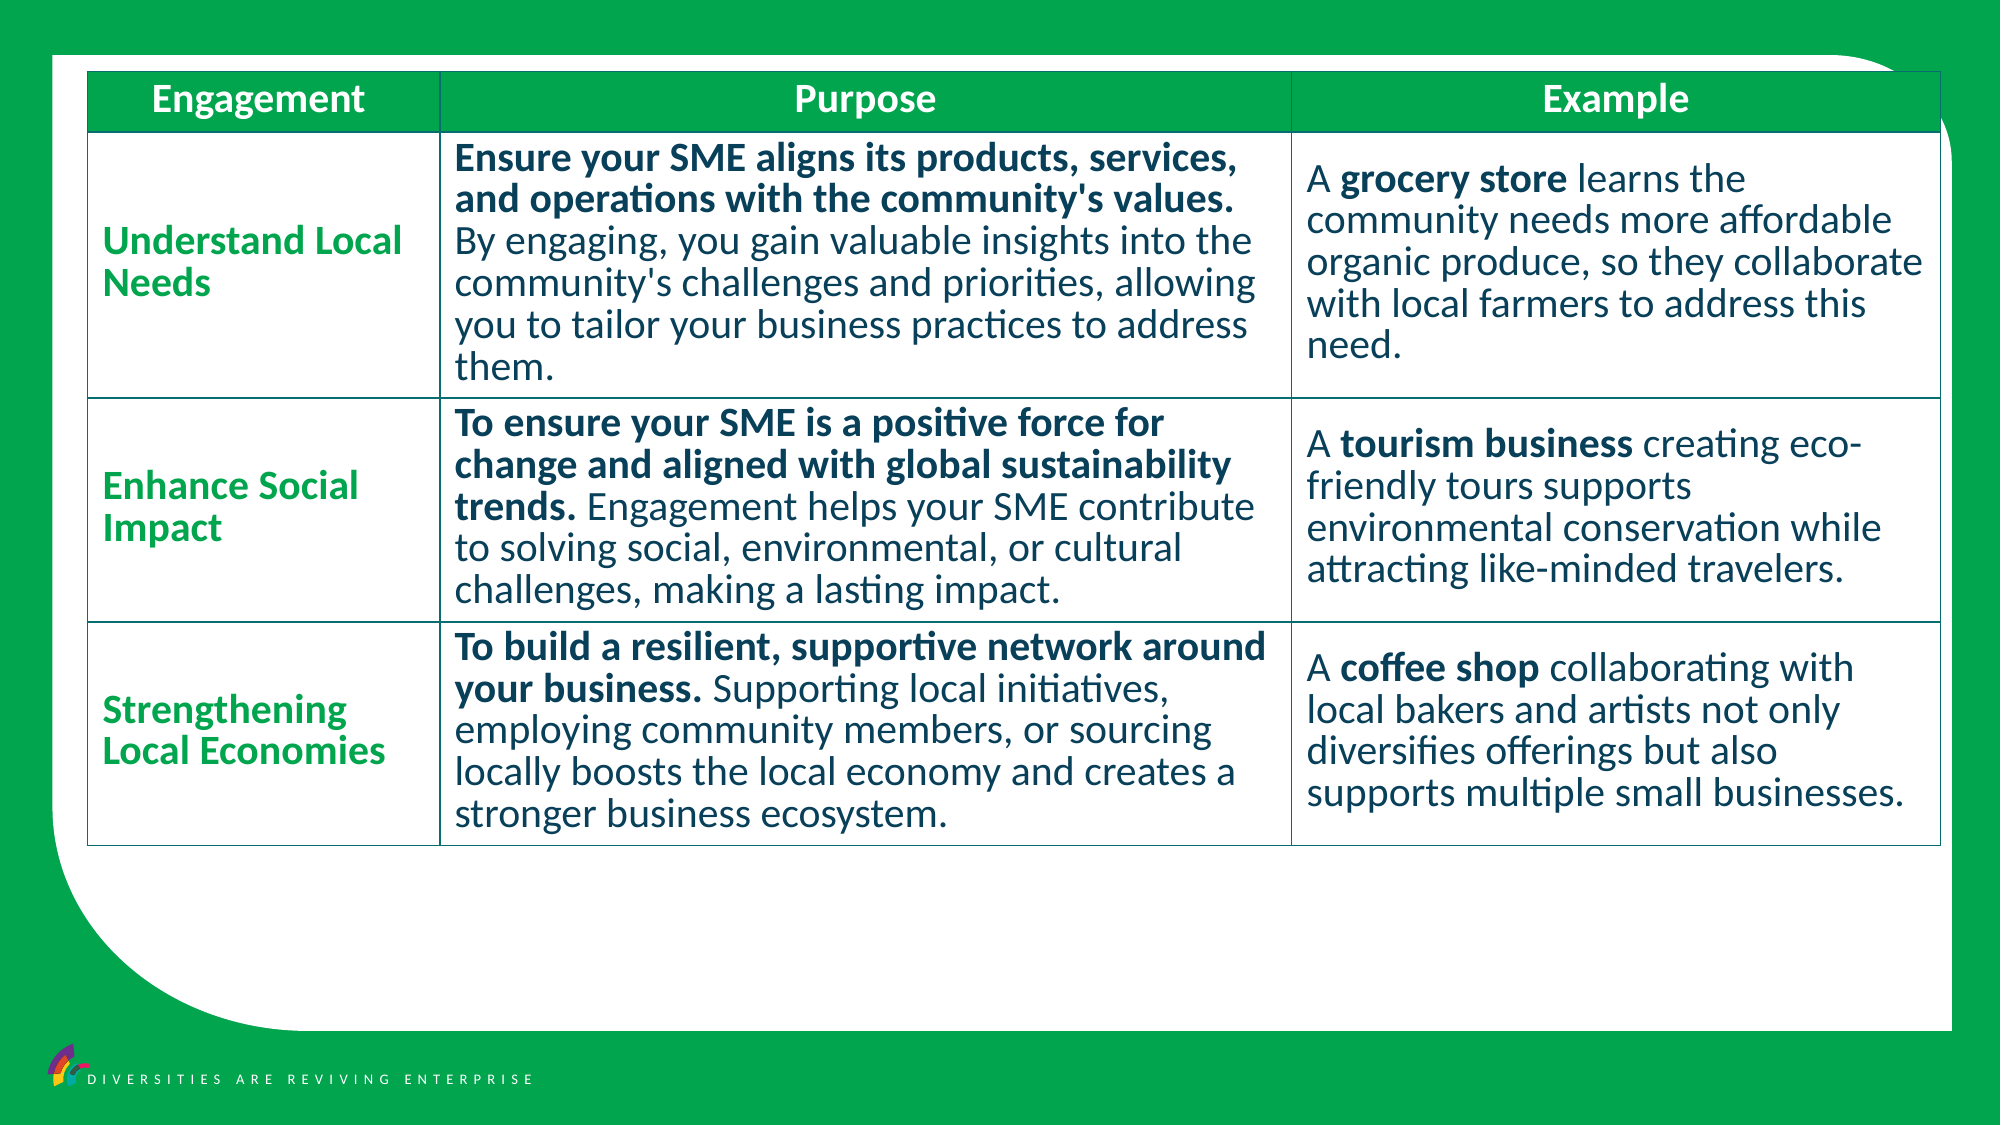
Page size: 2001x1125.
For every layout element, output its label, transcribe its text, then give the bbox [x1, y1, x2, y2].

table_cell A tourism business creating eco-friendly tours supports environmental conservation while attracting like-minded travelers. [1292, 399, 1940, 621]
table_cell Enhance Social Impact [88, 399, 439, 621]
table_cell A grocery store learns the community needs more affordable organic produce, so they collaborate with local farmers to address this need. [1292, 133, 1940, 397]
table_header Example [1292, 72, 1940, 131]
table_cell Ensure your SME aligns its products, services, and operations with the community's values. By engaging, you gain valuable insights into the community's challenges and priorities, allowing you to tailor your business practices to address them. [441, 133, 1291, 397]
table_cell Understand Local Needs [88, 133, 439, 397]
table_cell To build a resilient, supportive network around your business. Supporting local initiatives, employing community members, or sourcing locally boosts the local economy and creates a stronger business ecosystem. [441, 623, 1291, 845]
table_cell Strengthening Local Economies [88, 623, 439, 845]
table_cell To ensure your SME is a positive force for change and aligned with global sustainability trends. Engagement helps your SME contribute to solving social, environmental, or cultural challenges, making a lasting impact. [441, 399, 1291, 621]
table_cell A coffee shop collaborating with local bakers and artists not only diversifies offerings but also supports multiple small businesses. [1292, 623, 1940, 845]
table_header Purpose [441, 72, 1291, 131]
table_header Engagement [88, 72, 439, 131]
